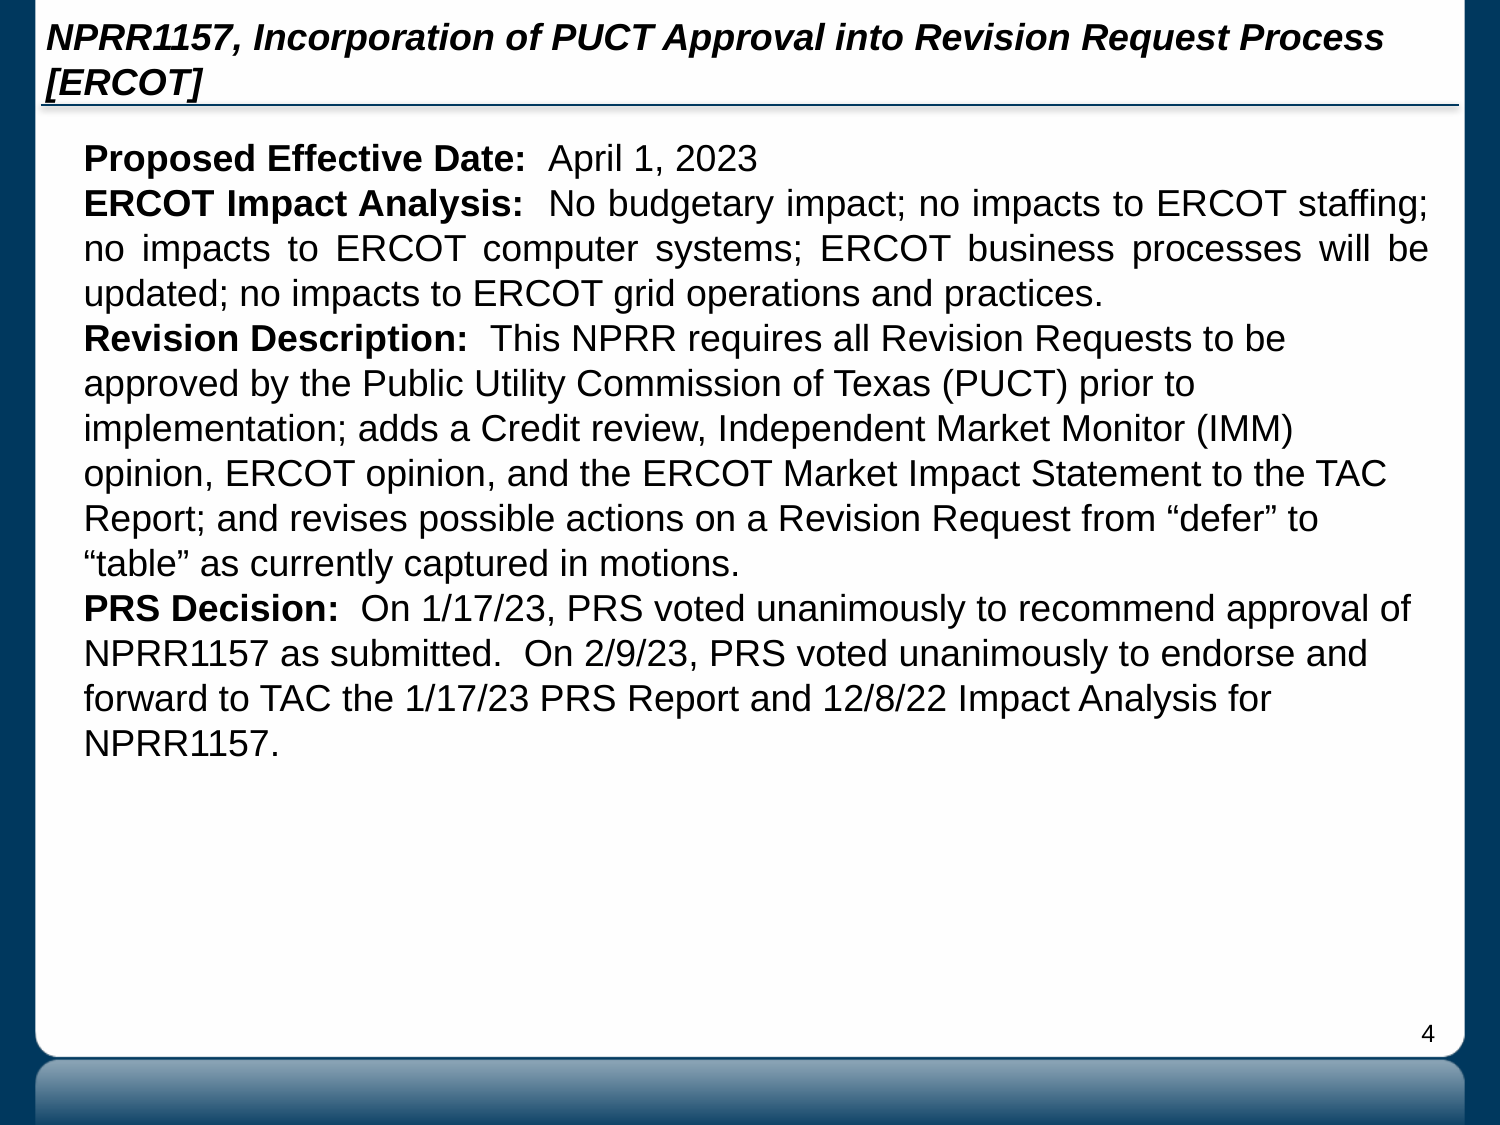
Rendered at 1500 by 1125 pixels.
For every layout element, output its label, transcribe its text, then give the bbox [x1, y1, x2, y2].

title NPRR1157, Incorporation of PUCT Approval into Revision Request Process [ERCOT] [31, 20, 1464, 97]
text_box Proposed Effective Date: April 1, 2023 ERCOT Impact Analysis: No budgetary impact; no impacts to ERCOT staffing; no impacts to ERCOT computer systems; ERCOT business processes will be updated; no impacts to ERCOT grid operations and practices. Revision Description: This NPRR requires all Revision Requests to be approved by the Public Utility Commission of Texas (PUCT) prior to implementation; adds a Credit review, Independent Market Monitor (IMM) opinion, ERCOT opinion, and the ERCOT Market Impact Statement to the TAC Report; and revises possible actions on a Revision Request from “defer” to “table” as currently captured in motions. PRS Decision: On 1/17/23, PRS voted unanimously to recommend approval of NPRR1157 as submitted. On 2/9/23, PRS voted unanimously to endorse and forward to TAC the 1/17/23 PRS Report and 12/8/22 Impact Analysis for NPRR1157. [31, 126, 1444, 772]
picture [35, 0, 1465, 1125]
